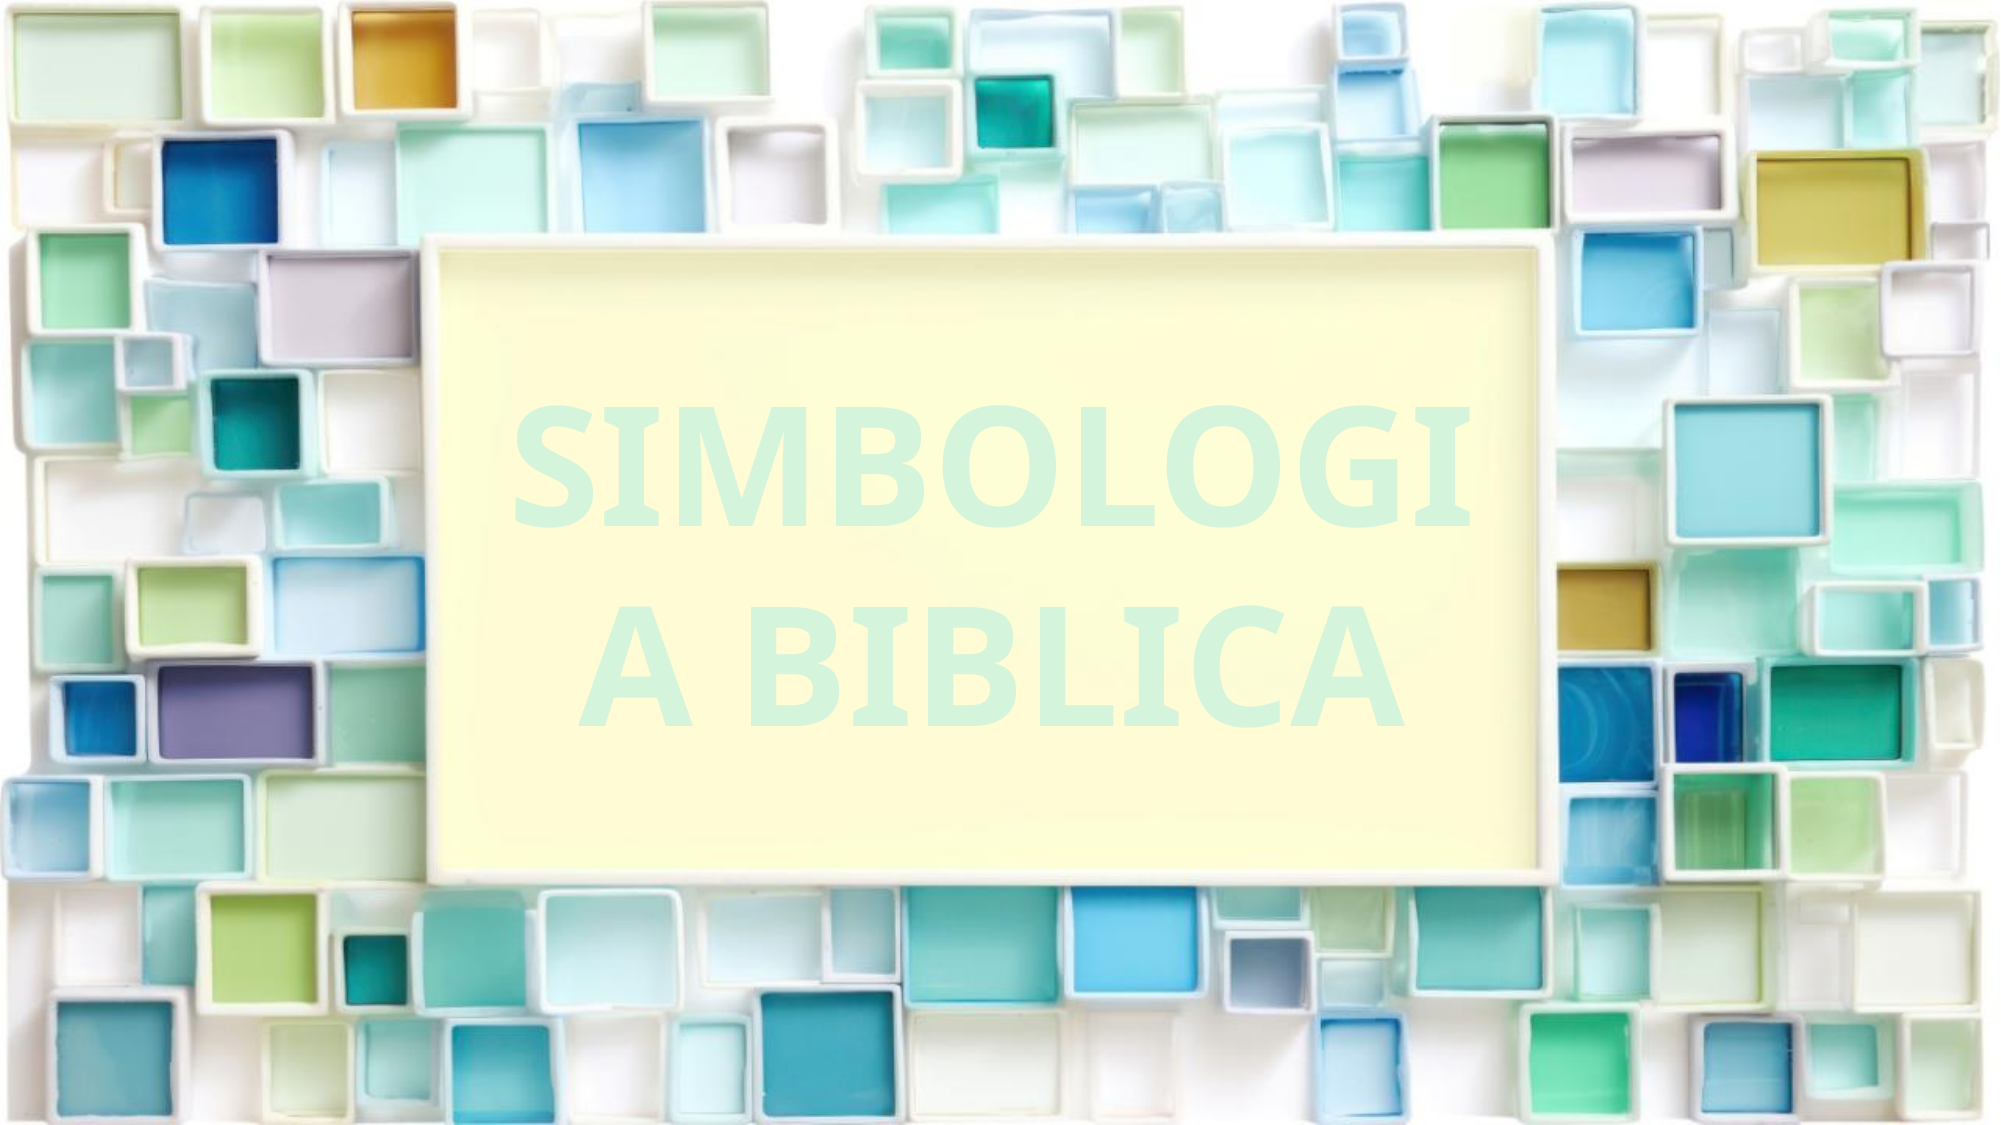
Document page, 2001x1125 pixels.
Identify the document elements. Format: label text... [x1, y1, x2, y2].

picture [0, 0, 2001, 1125]
text_box SIMBOLOGIA BIBLICA [442, 352, 1542, 768]
